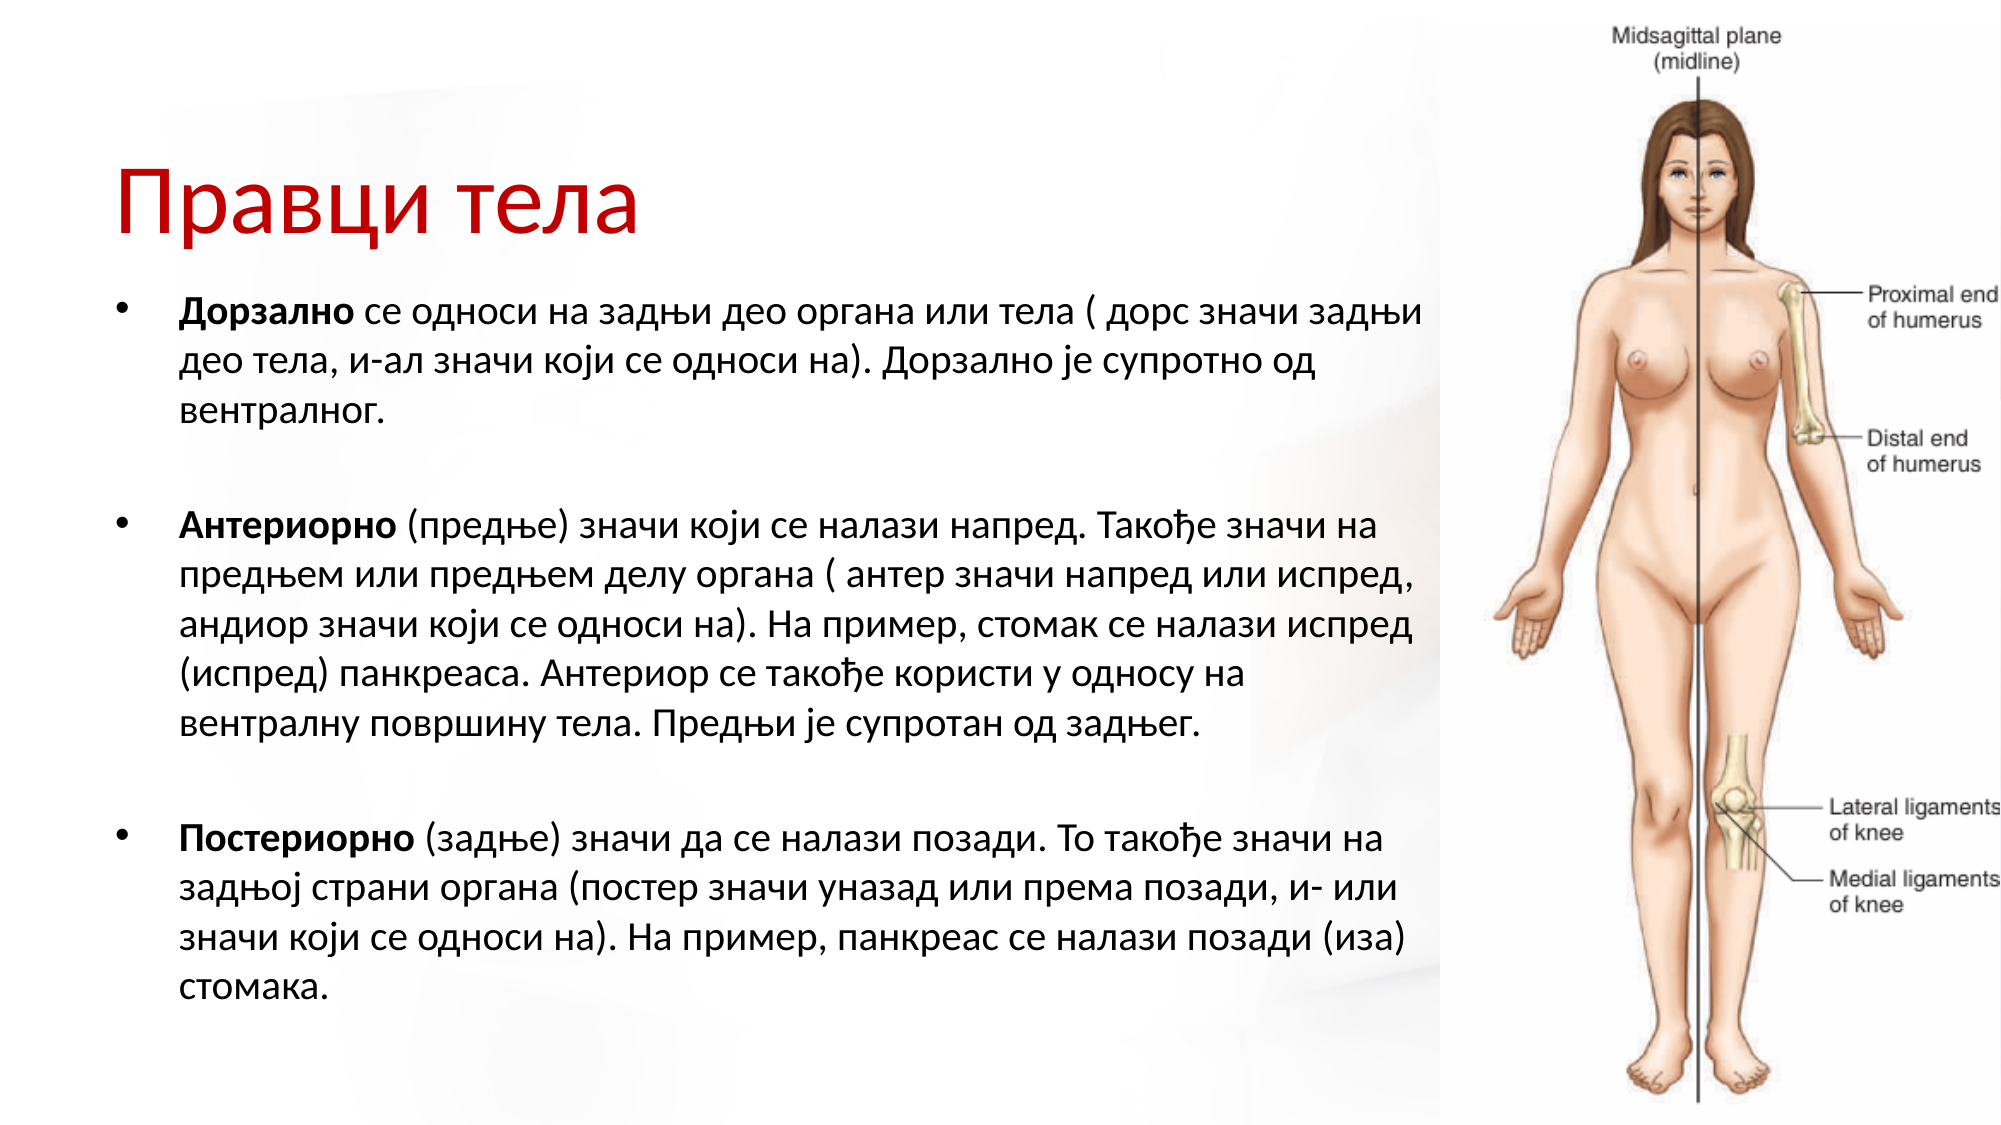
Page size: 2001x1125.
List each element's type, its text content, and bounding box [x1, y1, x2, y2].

picture [0, 0, 2001, 1125]
list Дорзално се односи на задњи део органа или тела ( дорс значи задњи део тела, и-ал значи који се односи на). Дорзално је супротно од вентралног. Антериорно (предње) значи који се налази напред. Такође значи на предњем или предњем делу органа ( антер значи напред или испред, андиор значи који се односи на). На пример, стомак се налази испред (испред) панкреаса. Антериор се такође користи у односу на вентралну површину тела. Предњи је супротан од задњег. Постериорно (задње) значи да се налази позади. То такође значи на задњој страни органа (постер значи уназад или према позади, и- или значи који се односи на). На пример, панкреас се налази позади (иза) стомака. [100, 275, 1434, 1043]
title Правци тела [99, 110, 1434, 278]
